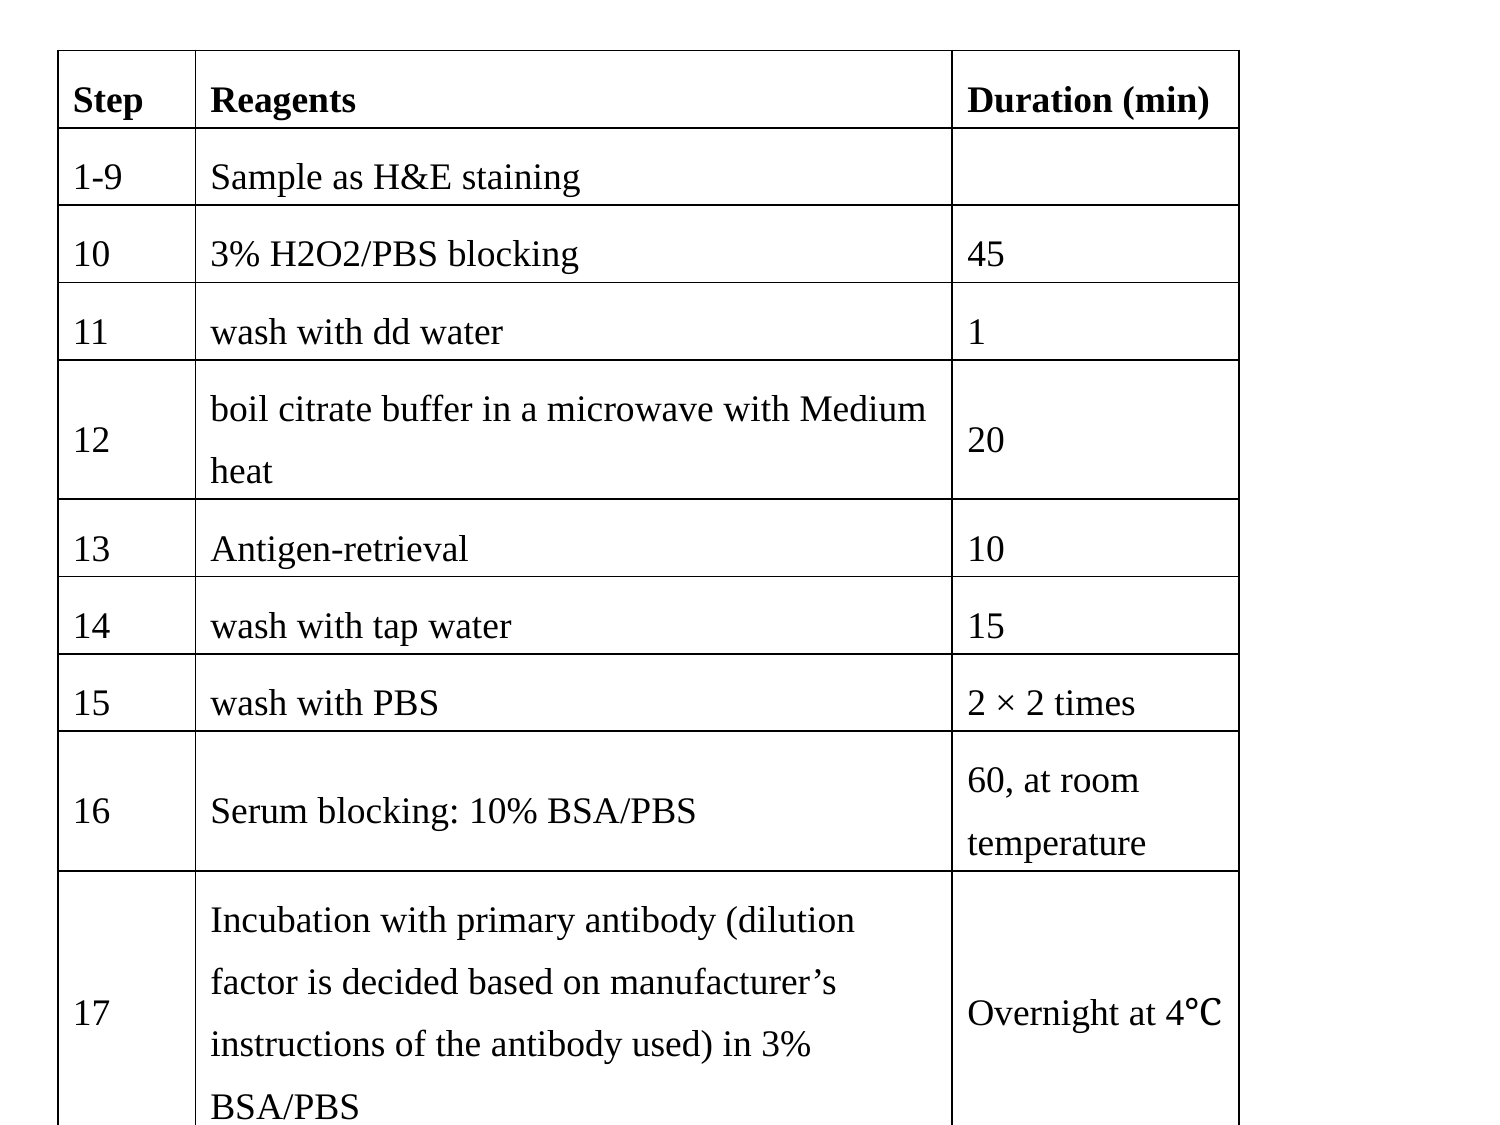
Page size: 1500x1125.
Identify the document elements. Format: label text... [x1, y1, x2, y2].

table_cell 17 [59, 872, 195, 1125]
table_cell boil citrate buffer in a microwave with Medium heat [196, 361, 951, 498]
table_cell 15 [953, 577, 1238, 653]
table_cell 12 [59, 361, 195, 498]
table_cell 11 [59, 283, 195, 359]
table_cell 45 [953, 206, 1238, 282]
table_cell 1 [953, 283, 1238, 359]
table_header Reagents [196, 51, 951, 127]
table_cell 60, at room temperature [953, 732, 1238, 870]
table_cell 10 [59, 206, 195, 282]
table_cell 16 [59, 732, 195, 870]
table_cell 3% H2O2/PBS blocking [196, 206, 951, 282]
table_header Duration (min) [953, 51, 1238, 127]
table_cell Incubation with primary antibody (dilution factor is decided based on manufacturer’s instructions of the antibody used) in 3% BSA/PBS [196, 872, 951, 1125]
table_cell Antigen-retrieval [196, 500, 951, 576]
table_cell 20 [953, 361, 1238, 498]
table_cell Overnight at 4℃ [953, 872, 1238, 1125]
table_cell 15 [59, 655, 195, 730]
table_cell Serum blocking: 10% BSA/PBS [196, 732, 951, 870]
table_cell 2 × 2 times [953, 655, 1238, 730]
table_cell 10 [953, 500, 1238, 576]
table_header Step [59, 51, 195, 127]
table_cell 14 [59, 577, 195, 653]
table_cell wash with tap water [196, 577, 951, 653]
table_cell Sample as H&E staining [196, 129, 951, 204]
table_cell 13 [59, 500, 195, 576]
table_cell wash with PBS [196, 655, 951, 730]
table_cell 1-9 [59, 129, 195, 204]
table_cell [953, 129, 1238, 204]
table_cell wash with dd water [196, 283, 951, 359]
